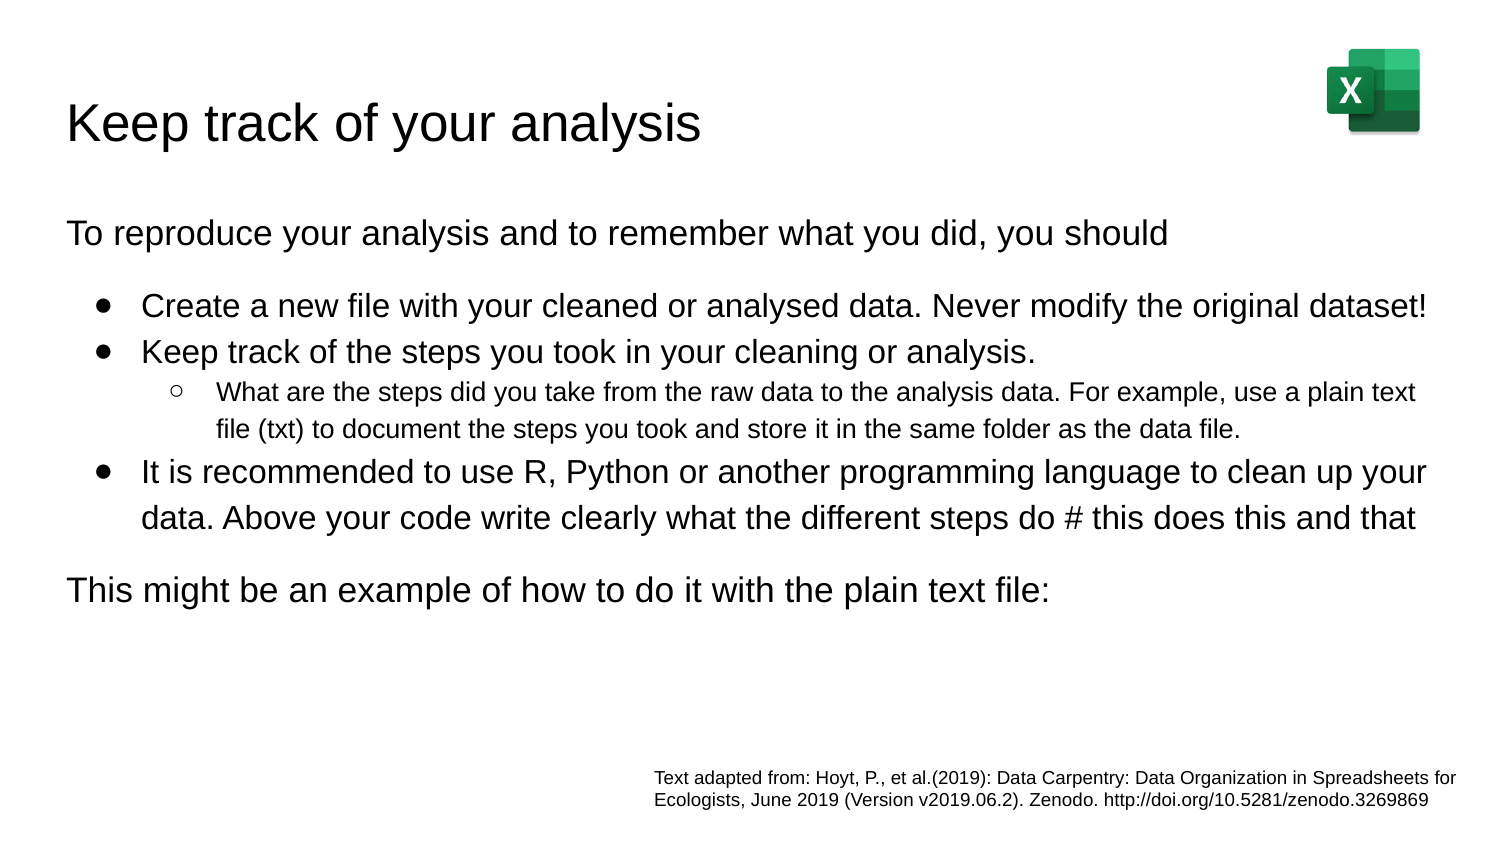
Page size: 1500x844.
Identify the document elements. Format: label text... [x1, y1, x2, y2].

list To reproduce your analysis and to remember what you did, you should Create a new file with your cleaned or analysed data. Never modify the original dataset! Keep track of the steps you took in your cleaning or analysis. What are the steps did you take from the raw data to the analysis data. For example, use a plain text file (txt) to document the steps you took and store it in the same folder as the data file. It is recommended to use R, Python or another programming language to clean up your data. Above your code write clearly what the different steps do # this does this and that This might be an example of how to do it with the plain text file: [51, 189, 1449, 750]
title Keep track of your analysis [51, 72, 1449, 167]
picture [1312, 24, 1444, 156]
text_box Text adapted from: Hoyt, P., et al.(2019): Data Carpentry: Data Organization in Spreadsheets for Ecologists, June 2019 (Version v2019.06.2). Zenodo. http://doi.org/10.5281/zenodo.3269869 [639, 760, 1500, 818]
